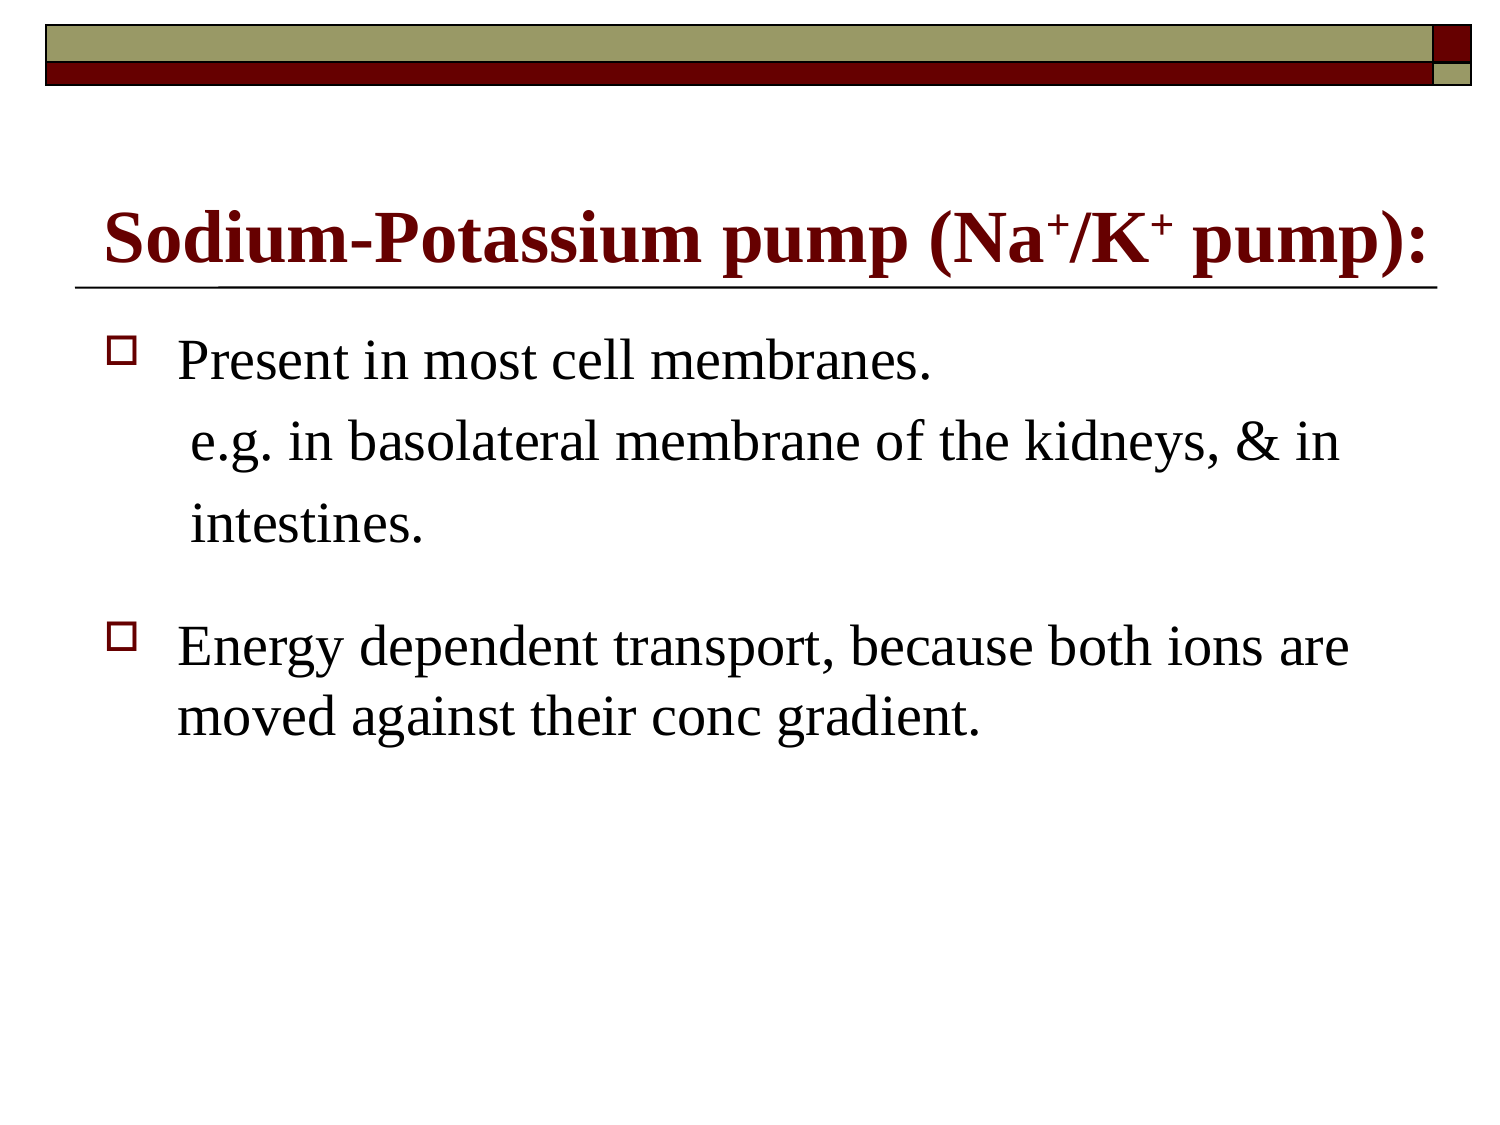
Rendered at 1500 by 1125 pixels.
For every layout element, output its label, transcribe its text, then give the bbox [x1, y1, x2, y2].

title Sodium-Potassium pump (Na+/K+ pump): [88, 49, 1460, 286]
list Present in most cell membranes. e.g. in basolateral membrane of the kidneys, & in intestines. Energy dependent transport, because both ions are moved against their conc gradient. [88, 313, 1442, 1083]
